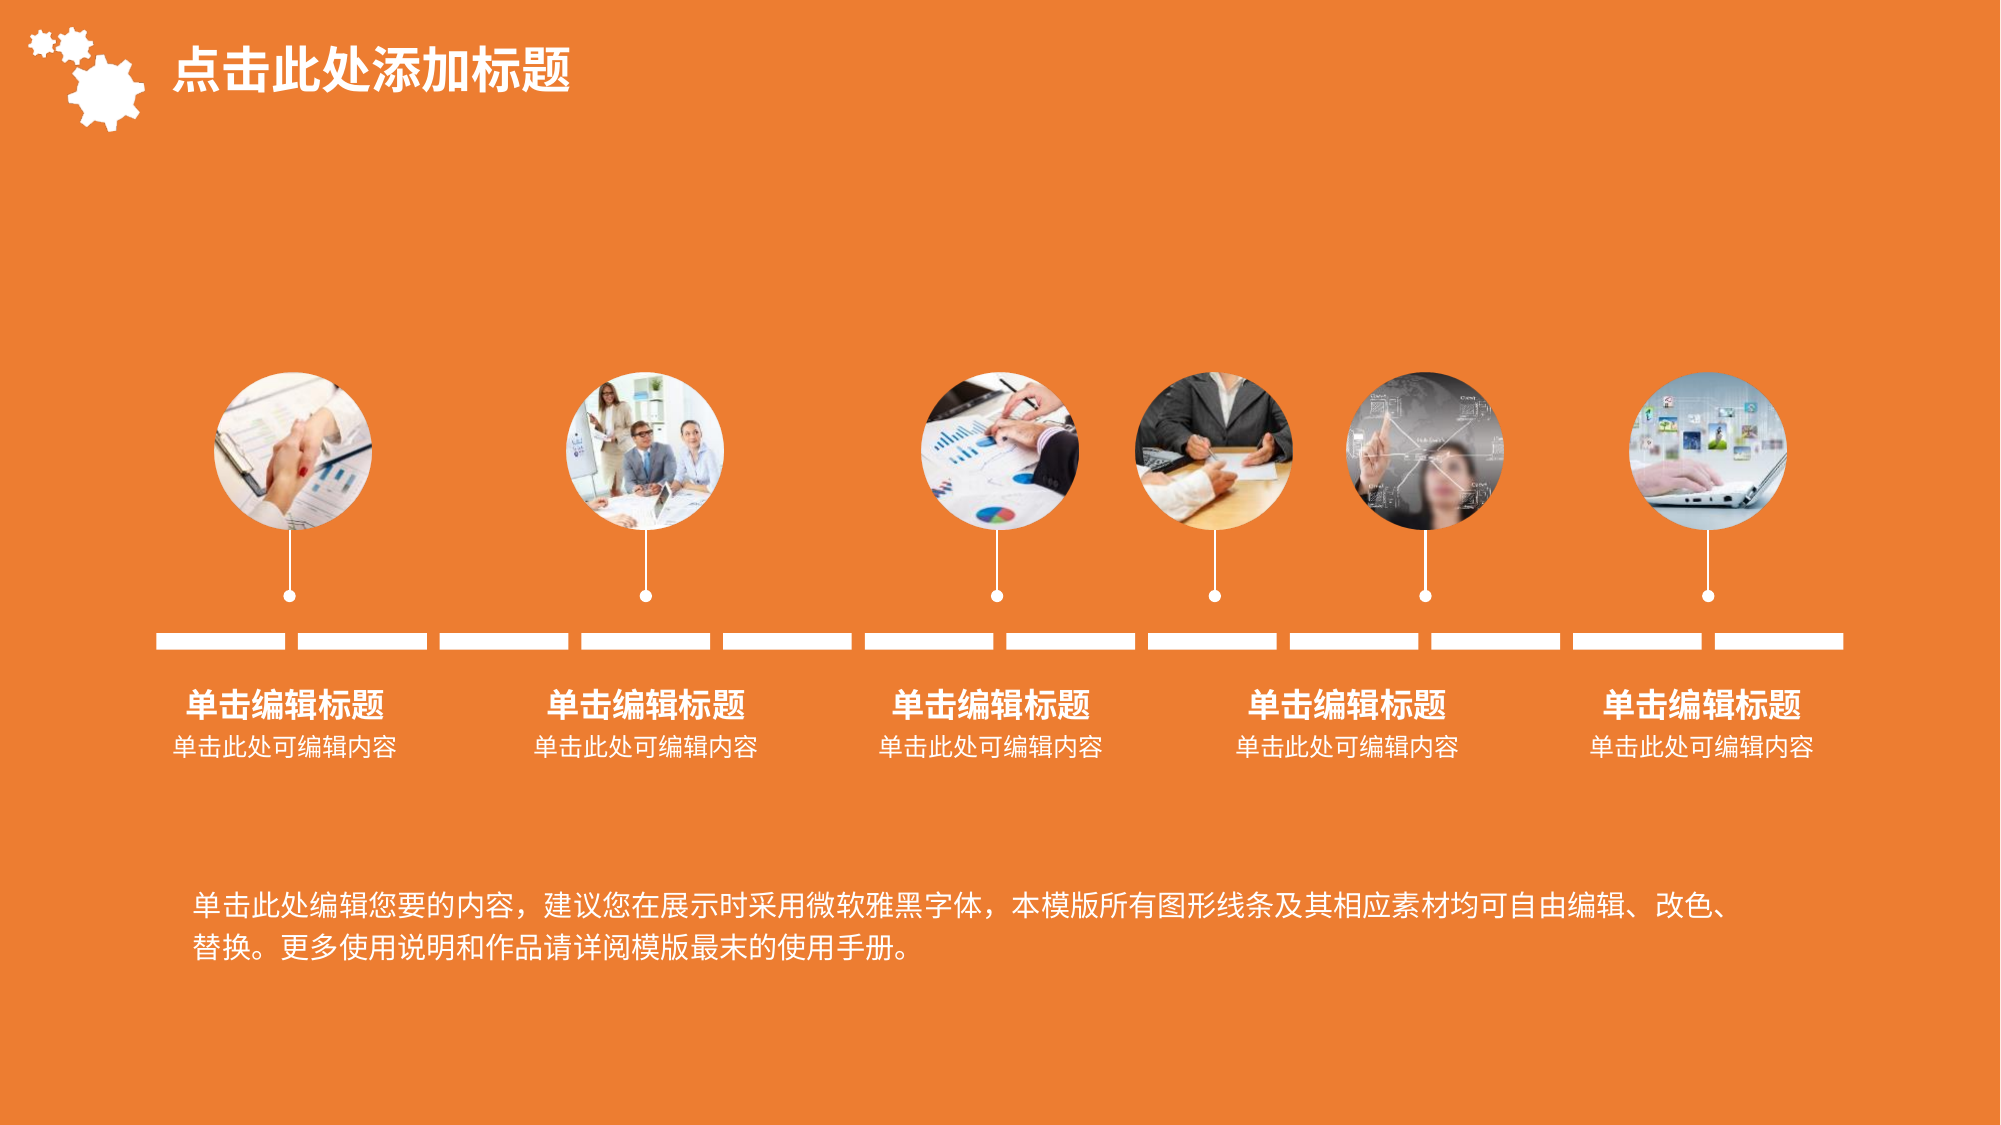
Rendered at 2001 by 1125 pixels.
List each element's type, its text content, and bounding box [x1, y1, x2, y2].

text_box 单击编辑标题 [878, 684, 1104, 725]
text_box [156, 633, 286, 650]
text_box [1148, 633, 1277, 650]
text_box 单击此处可编辑内容 [533, 731, 775, 762]
picture [0, 0, 2001, 1125]
text_box [1006, 633, 1136, 650]
text_box [723, 633, 852, 650]
text_box 单击编辑标题 [172, 684, 399, 725]
text_box [581, 633, 711, 650]
text_box 点击此处添加标题 [156, 31, 599, 107]
text_box 单击此处可编辑内容 [172, 731, 414, 762]
text_box 单击此处可编辑内容 [1234, 731, 1476, 762]
text_box 单击此处可编辑内容 [1589, 731, 1831, 762]
text_box [1714, 633, 1844, 650]
text_box [1289, 633, 1419, 650]
text_box [1573, 633, 1702, 650]
text_box [864, 633, 994, 650]
text_box 单击此处编辑您要的内容，建议您在展示时采用微软雅黑字体，本模版所有图形线条及其相应素材均可自由编辑、改色、替换。更多使用说明和作品请详阅模版最末的使用手册。 [192, 880, 1757, 965]
text_box 单击编辑标题 [1234, 684, 1461, 725]
text_box 单击编辑标题 [532, 684, 759, 725]
text_box [1431, 633, 1561, 650]
text_box [439, 633, 569, 650]
text_box 单击编辑标题 [1589, 684, 1815, 725]
text_box 单击此处可编辑内容 [878, 731, 1120, 762]
text_box [297, 633, 427, 650]
